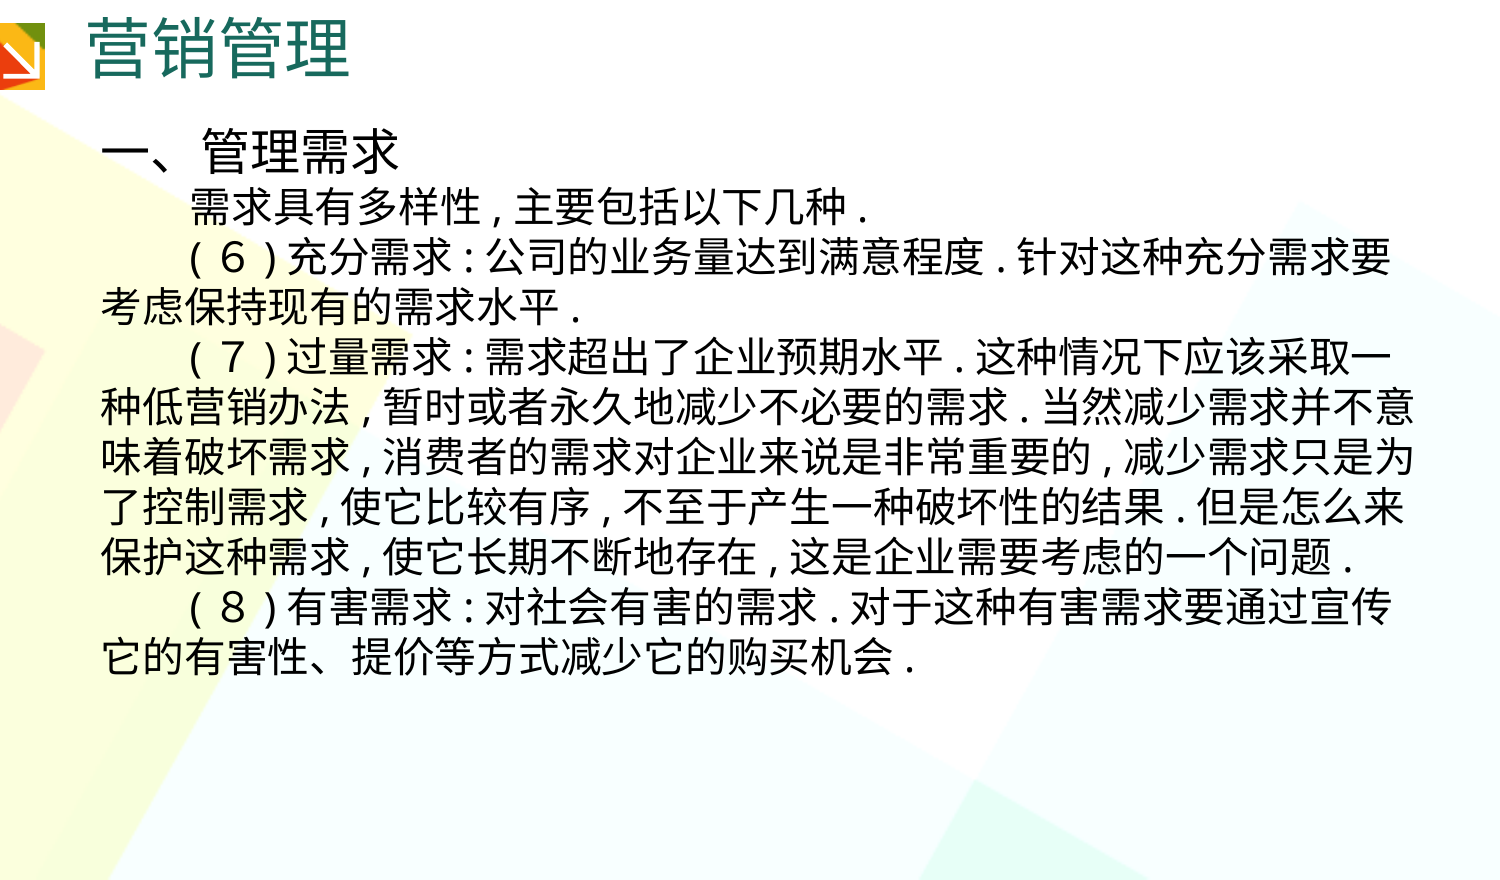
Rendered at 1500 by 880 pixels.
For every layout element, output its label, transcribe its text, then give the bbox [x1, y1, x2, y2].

text_box 一、管理需求 需求具有多样性,主要包括以下几种. (６)充分需求:公司的业务量达到满意程度.针对这种充分需求要考虑保持现有的需求水平. (７)过量需求:需求超出了企业预期水平.这种情况下应该采取一种低营销办法,暂时或者永久地减少不必要的需求.当然减少需求并不意味着破坏需求,消费者的需求对企业来说是非常重要的,减少需求只是为了控制需求,使它比较有序,不至于产生一种破坏性的结果.但是怎么来保护这种需求,使它长期不断地存在,这是企业需要考虑的一个问题. (８)有害需求:对社会有害的需求.对于这种有害需求要通过宣传它的有害性、提价等方式减少它的购买机会. [86, 113, 1439, 689]
text_box 营销管理 [70, 0, 367, 95]
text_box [0, 23, 45, 90]
